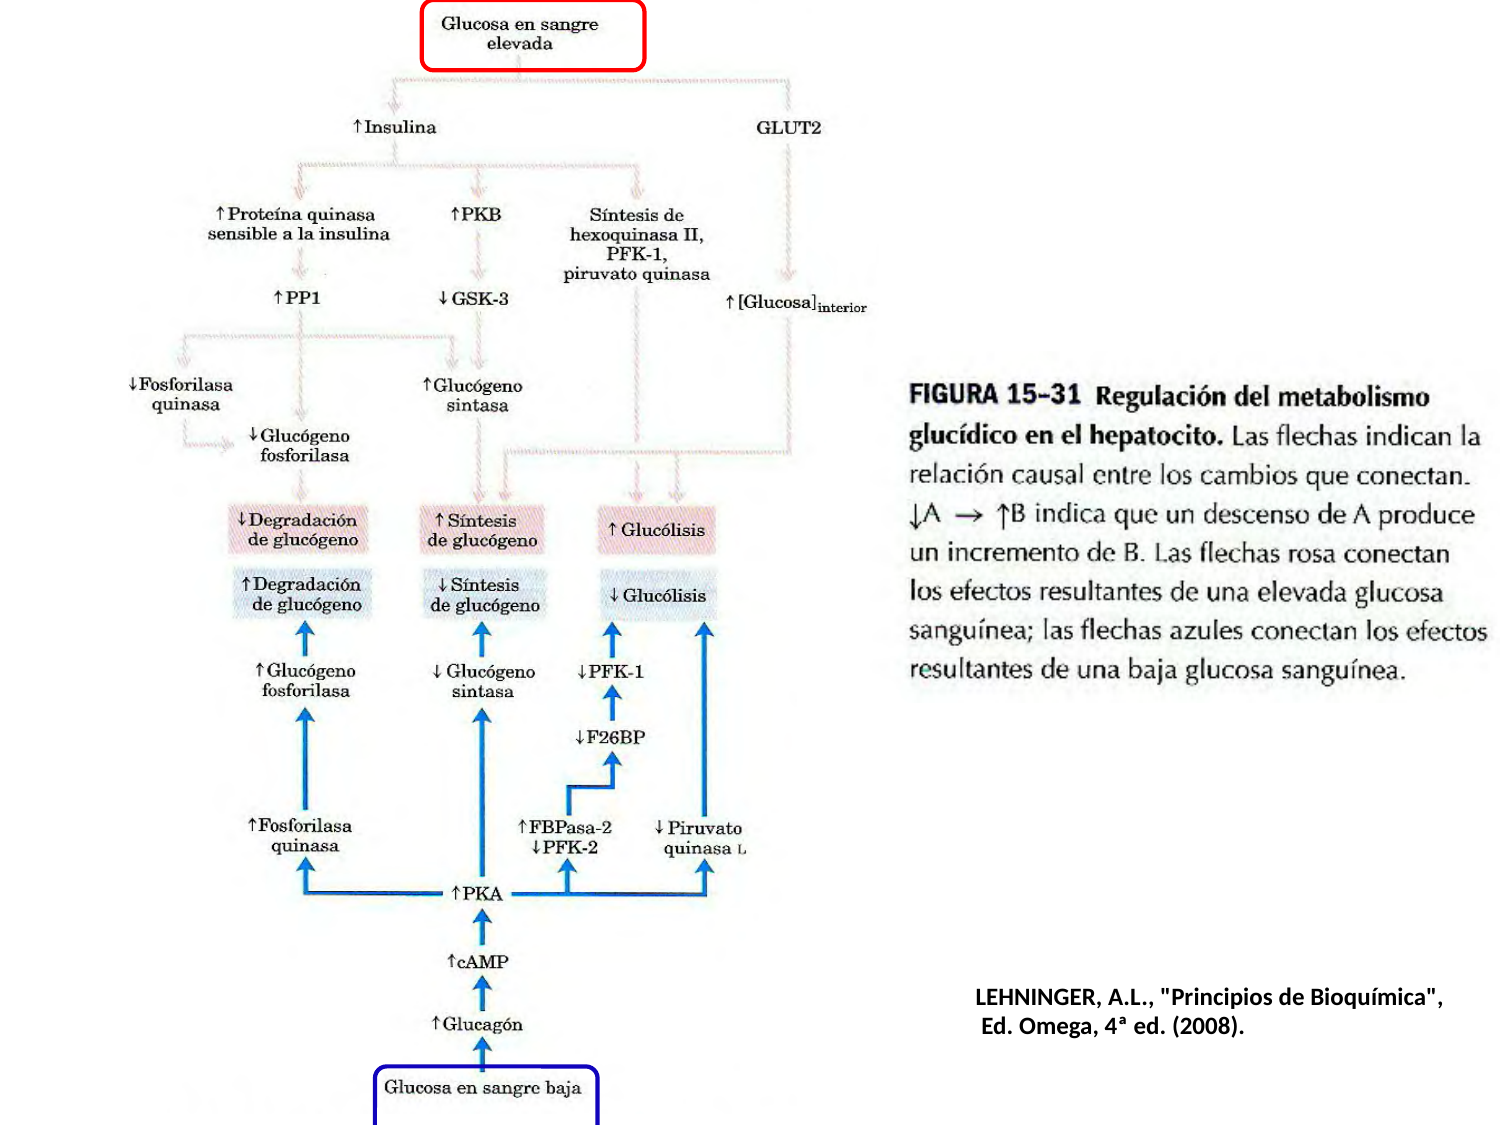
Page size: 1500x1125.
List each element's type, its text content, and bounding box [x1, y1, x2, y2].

text_box LEHNINGER, A.L., "Principios de Bioquímica", Ed. Omega, 4ª ed. (2008). [960, 972, 1500, 1048]
picture [128, 0, 1500, 1114]
text_box [372, 1121, 600, 1125]
